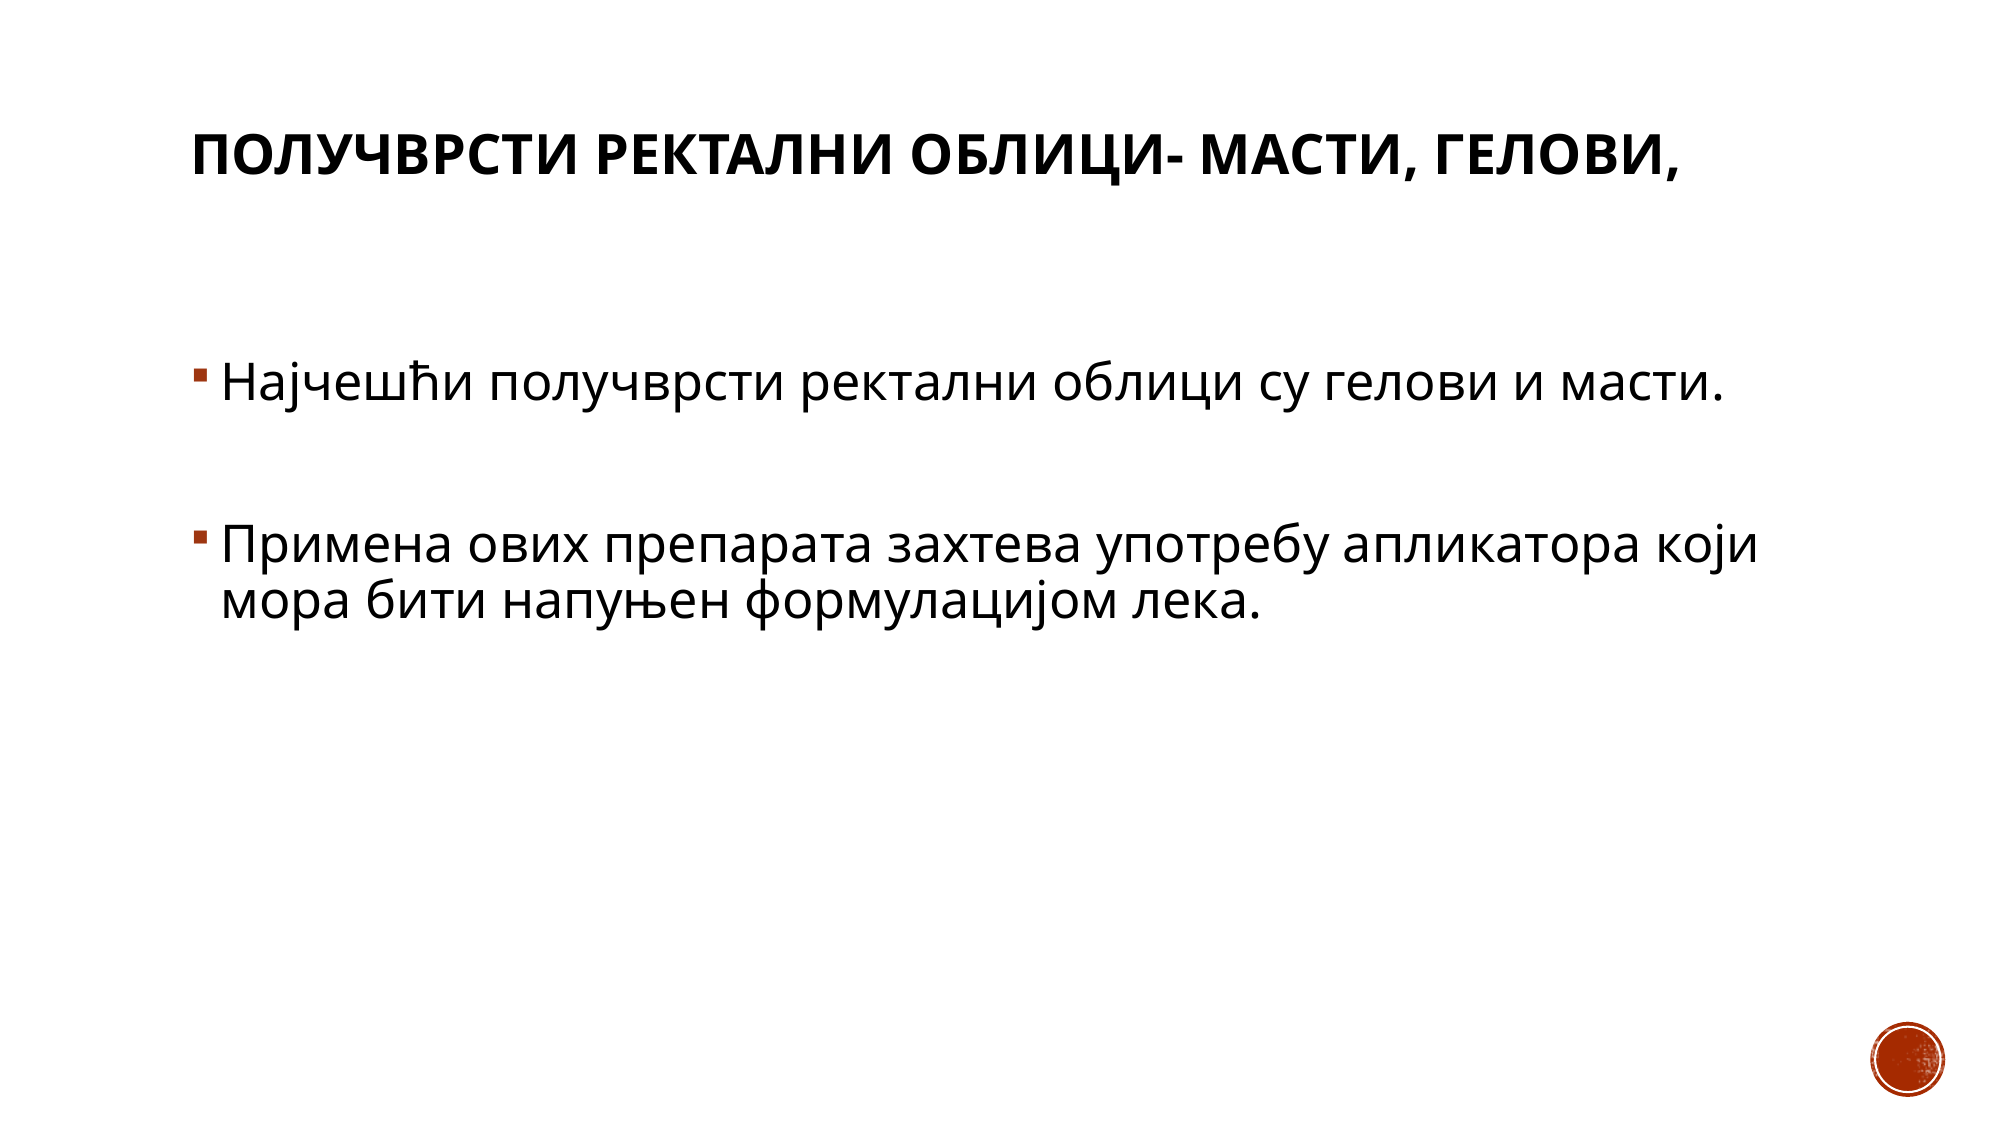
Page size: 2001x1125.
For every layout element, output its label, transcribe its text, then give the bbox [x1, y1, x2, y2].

list Најчешћи получврсти ректални облици су гелови и масти. Примена ових препарата захтева употребу апликатора који мора бити напуњен формулацијом лека. [175, 348, 1826, 1013]
title Получврсти ректални облици- масти, гелови, [175, 79, 1826, 344]
